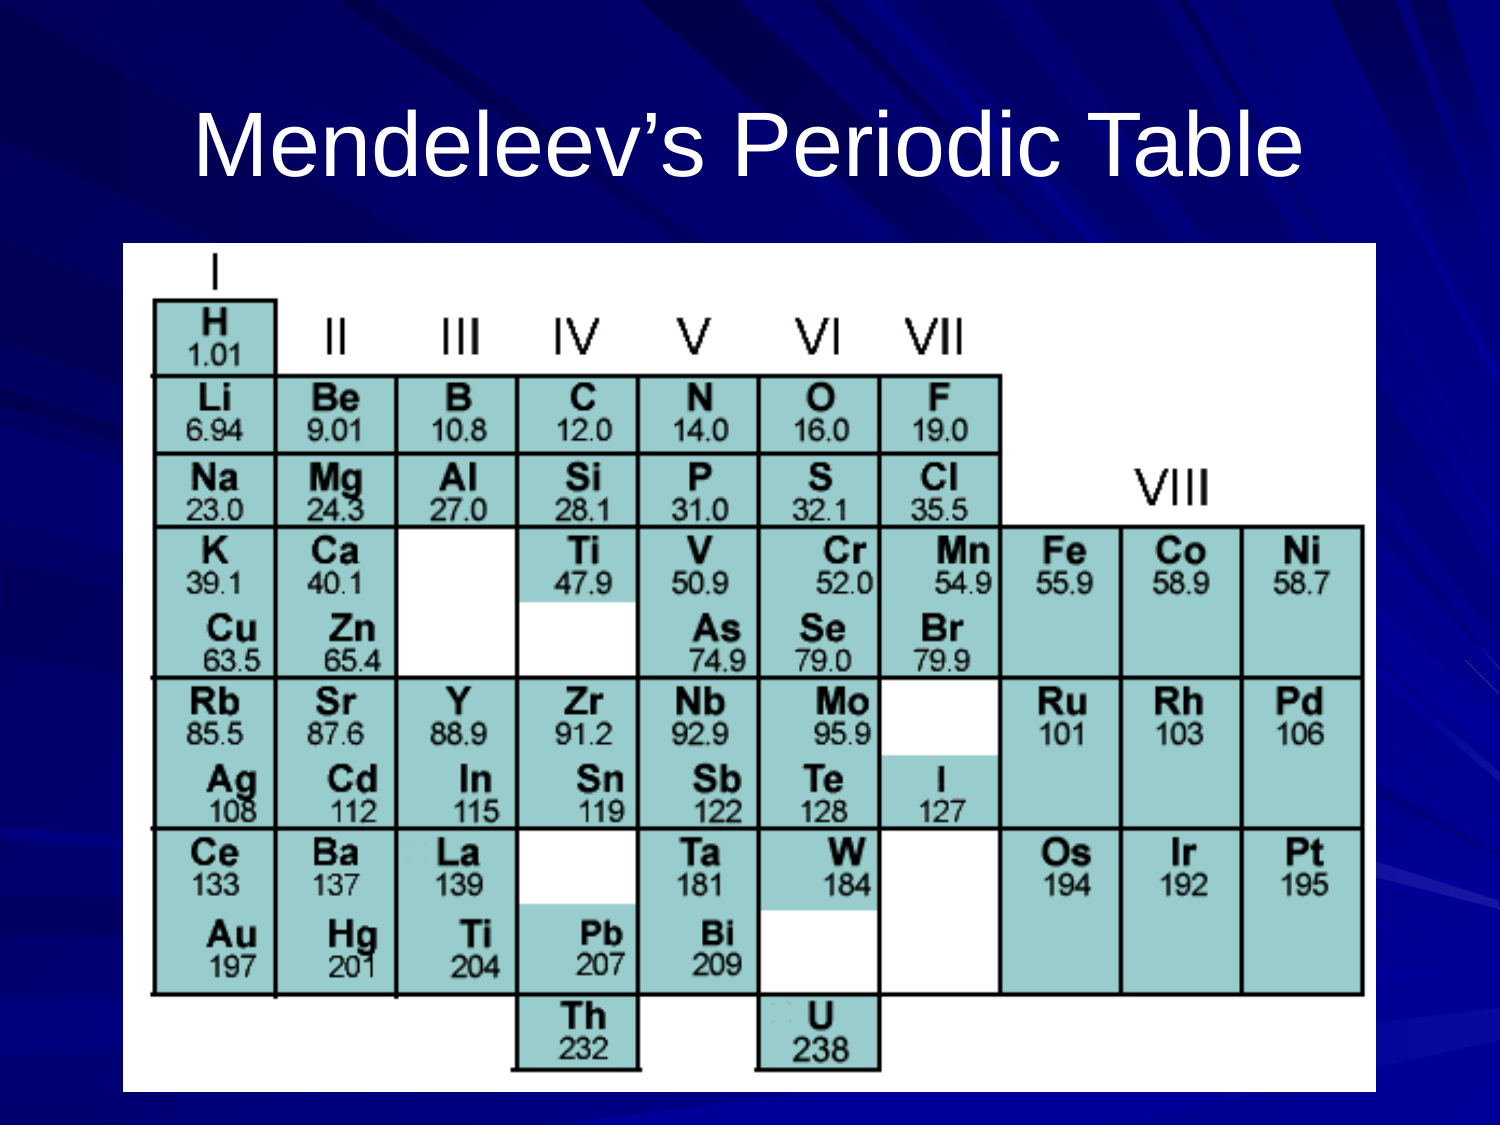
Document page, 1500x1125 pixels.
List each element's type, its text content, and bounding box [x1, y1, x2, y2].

picture [123, 243, 1377, 1092]
title Mendeleev’s Periodic Table [74, 45, 1426, 234]
